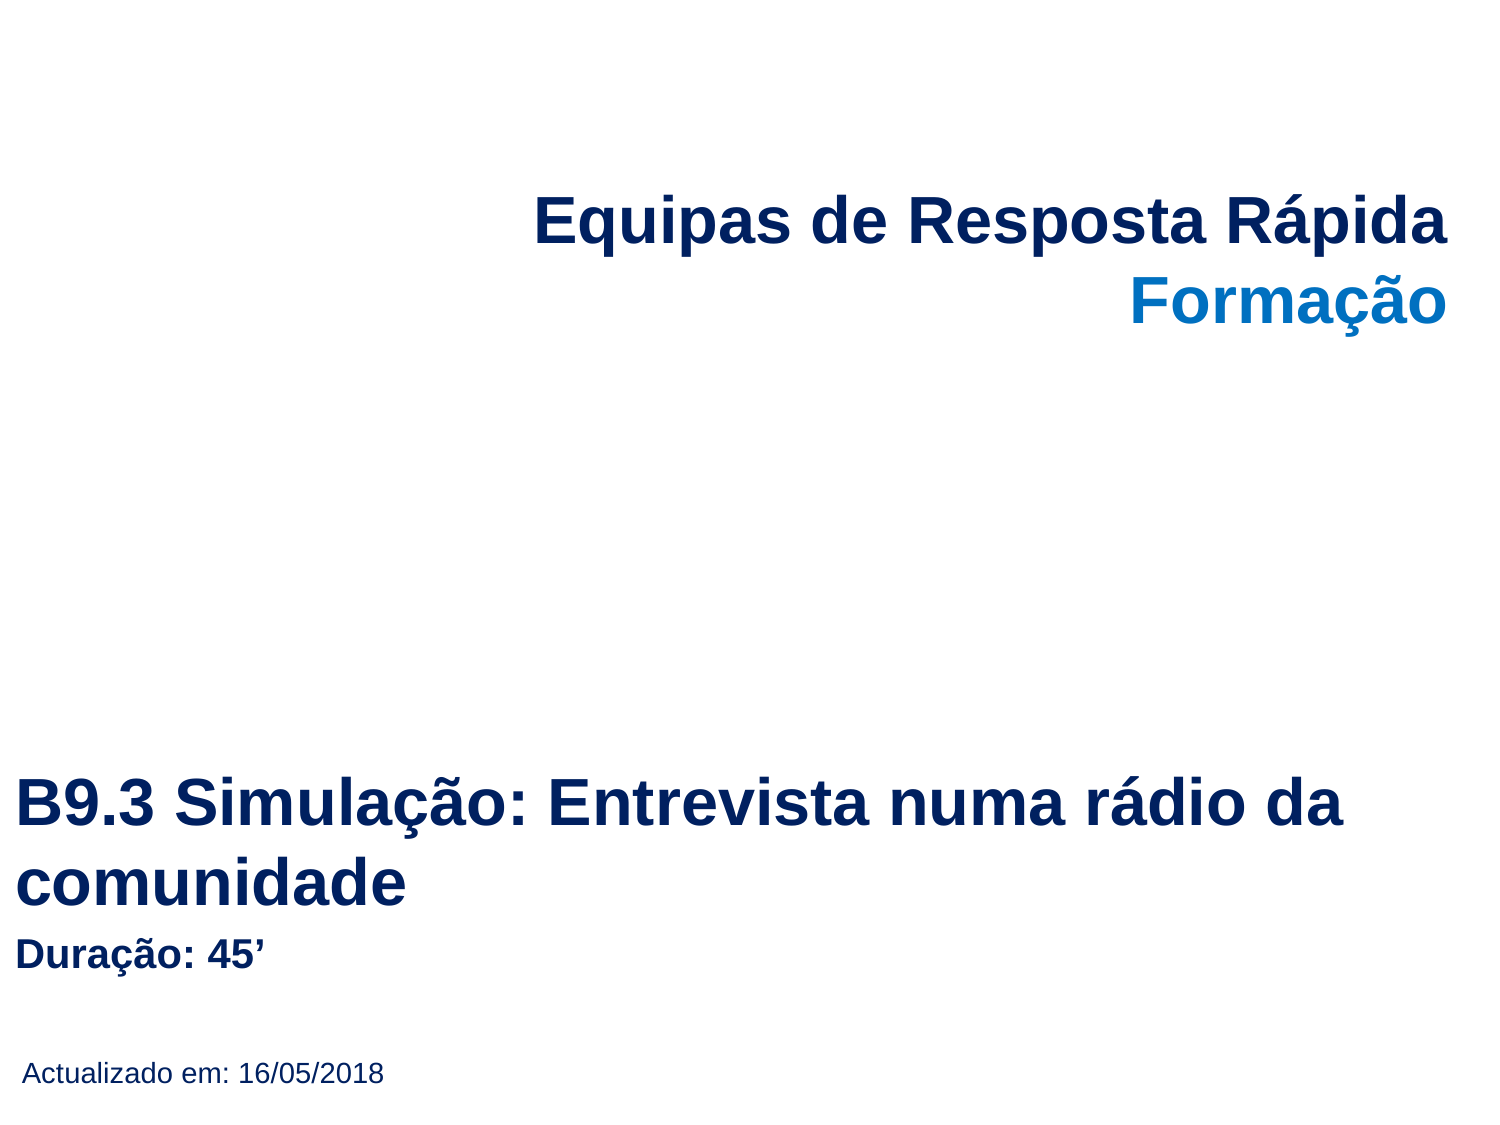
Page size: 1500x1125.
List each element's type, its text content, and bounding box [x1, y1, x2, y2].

text_box Equipas de Resposta Rápida Formação [430, 113, 1463, 401]
text_box Actualizado em: 16/05/2018 [7, 1046, 400, 1097]
subtitle B9.3 Simulação: Entrevista numa rádio da comunidade Duração: 45’ [0, 751, 1500, 858]
